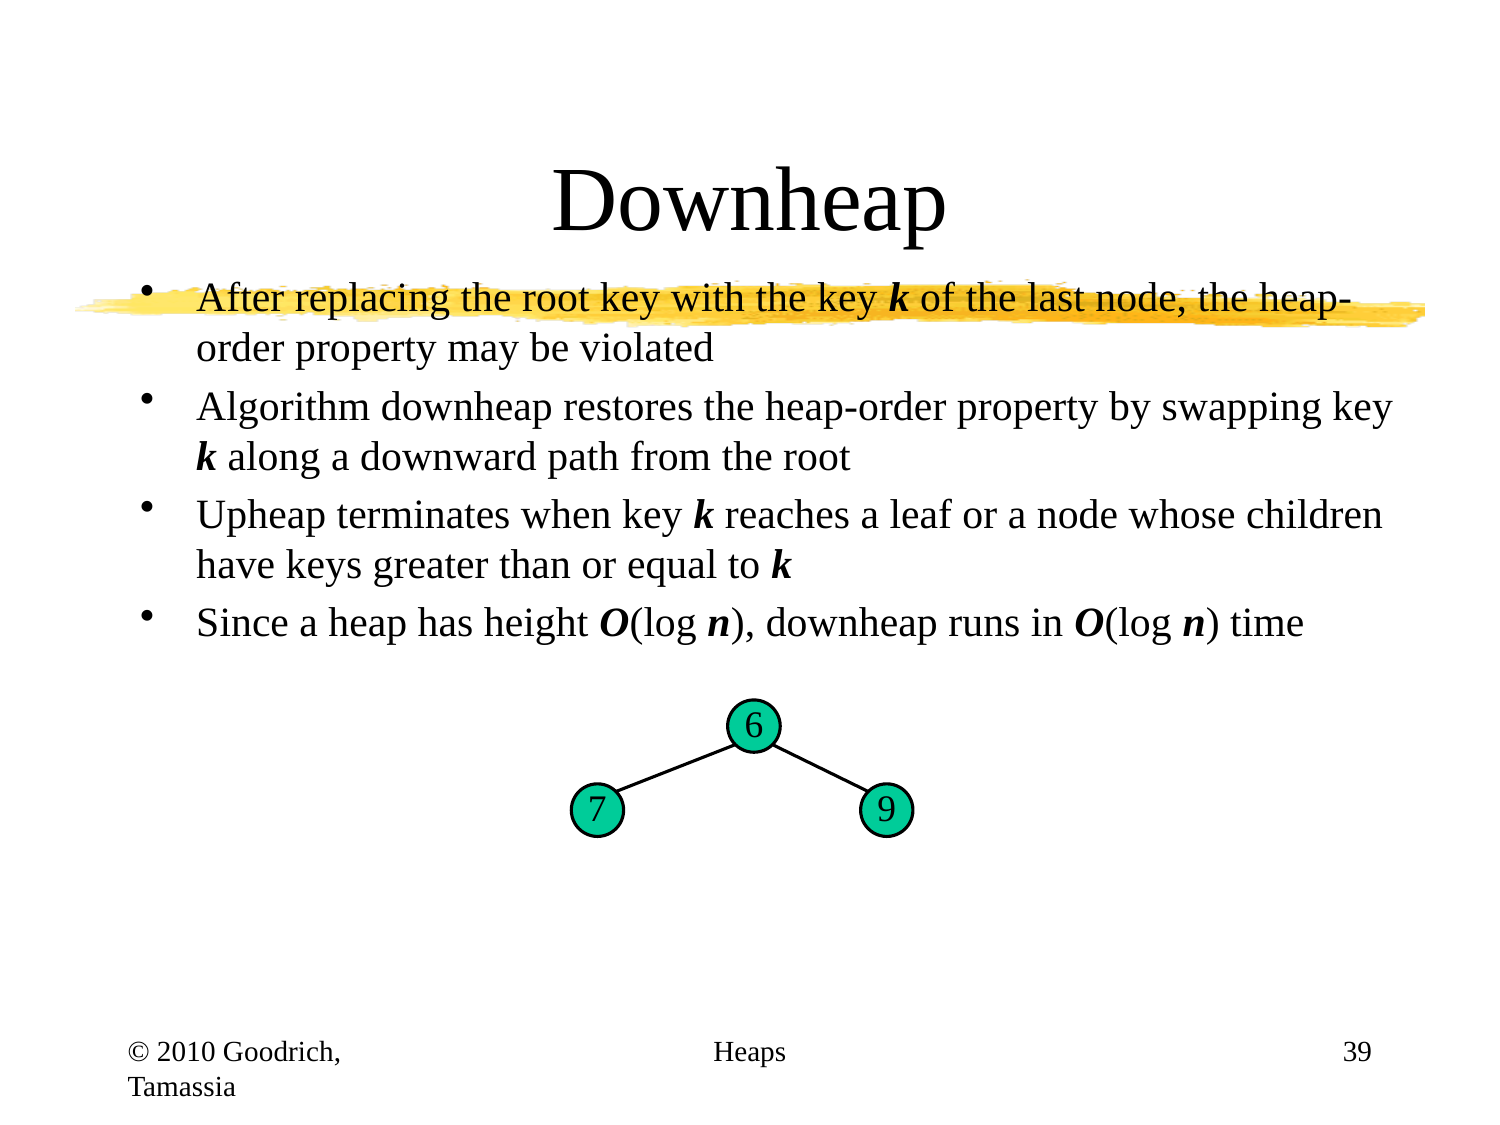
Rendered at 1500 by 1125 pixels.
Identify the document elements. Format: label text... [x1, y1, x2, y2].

slide_number © 2010 Goodrich, Tamassia [112, 1024, 426, 1101]
picture [75, 274, 124, 338]
list After replacing the root key with the key k of the last node, the heap-order property may be violated Algorithm downheap restores the heap-order property by swapping key k along a downward path from the root Upheap terminates when key k reaches a leaf or a node whose children have keys greater than or equal to k Since a heap has height O(log n), downheap runs in O(log n) time [124, 262, 1438, 663]
footer Heaps [512, 1024, 988, 1101]
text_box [772, 745, 869, 791]
text_box 9 [860, 783, 913, 837]
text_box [615, 745, 736, 791]
text_box 6 [727, 699, 781, 753]
title Downheap [112, 99, 1388, 288]
text_box 7 [571, 783, 624, 837]
slide_number 39 [1074, 1024, 1388, 1101]
